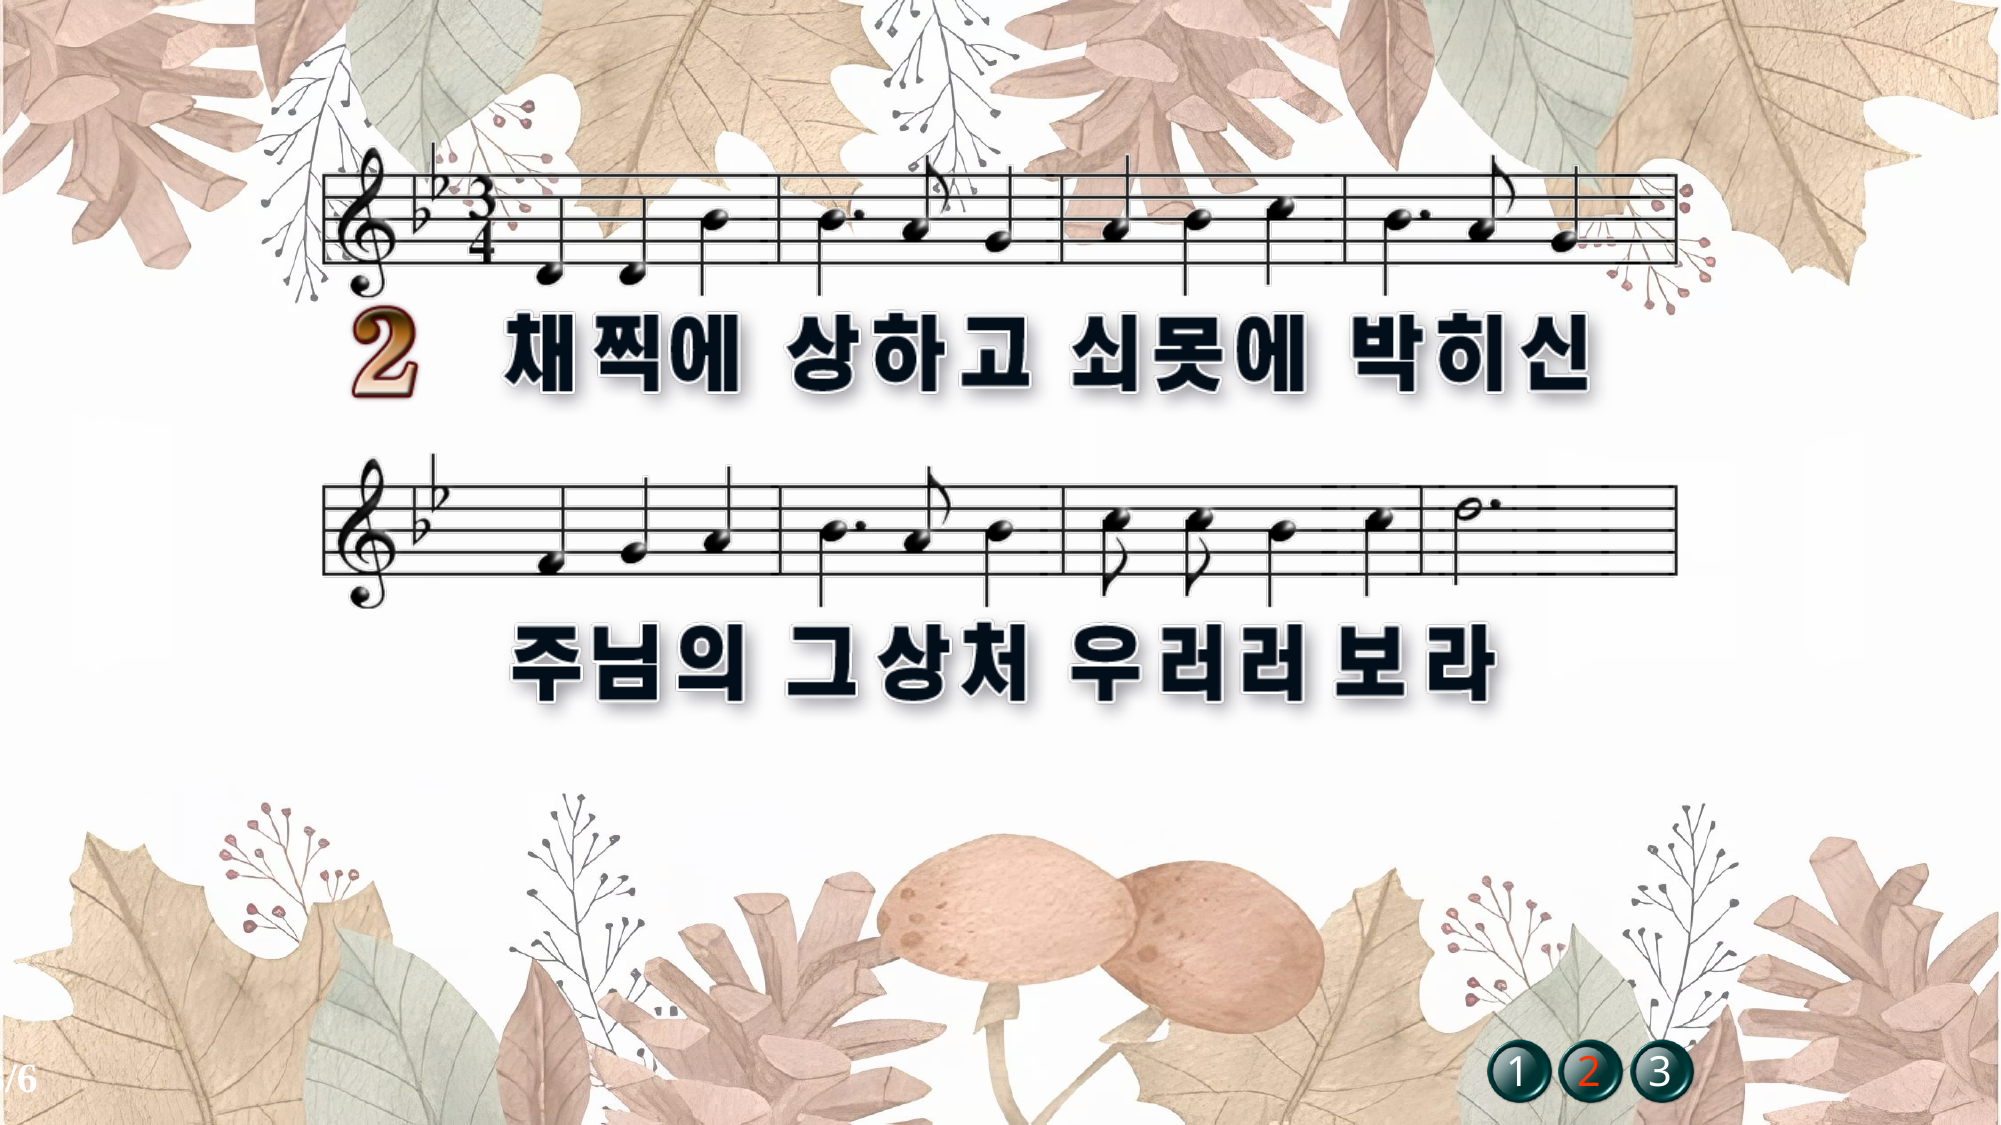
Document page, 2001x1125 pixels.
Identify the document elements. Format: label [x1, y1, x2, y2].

text_box [1555, 1035, 1626, 1106]
text_box [1627, 1035, 1697, 1106]
text_box [1484, 1035, 1555, 1106]
picture [0, 0, 2001, 1125]
